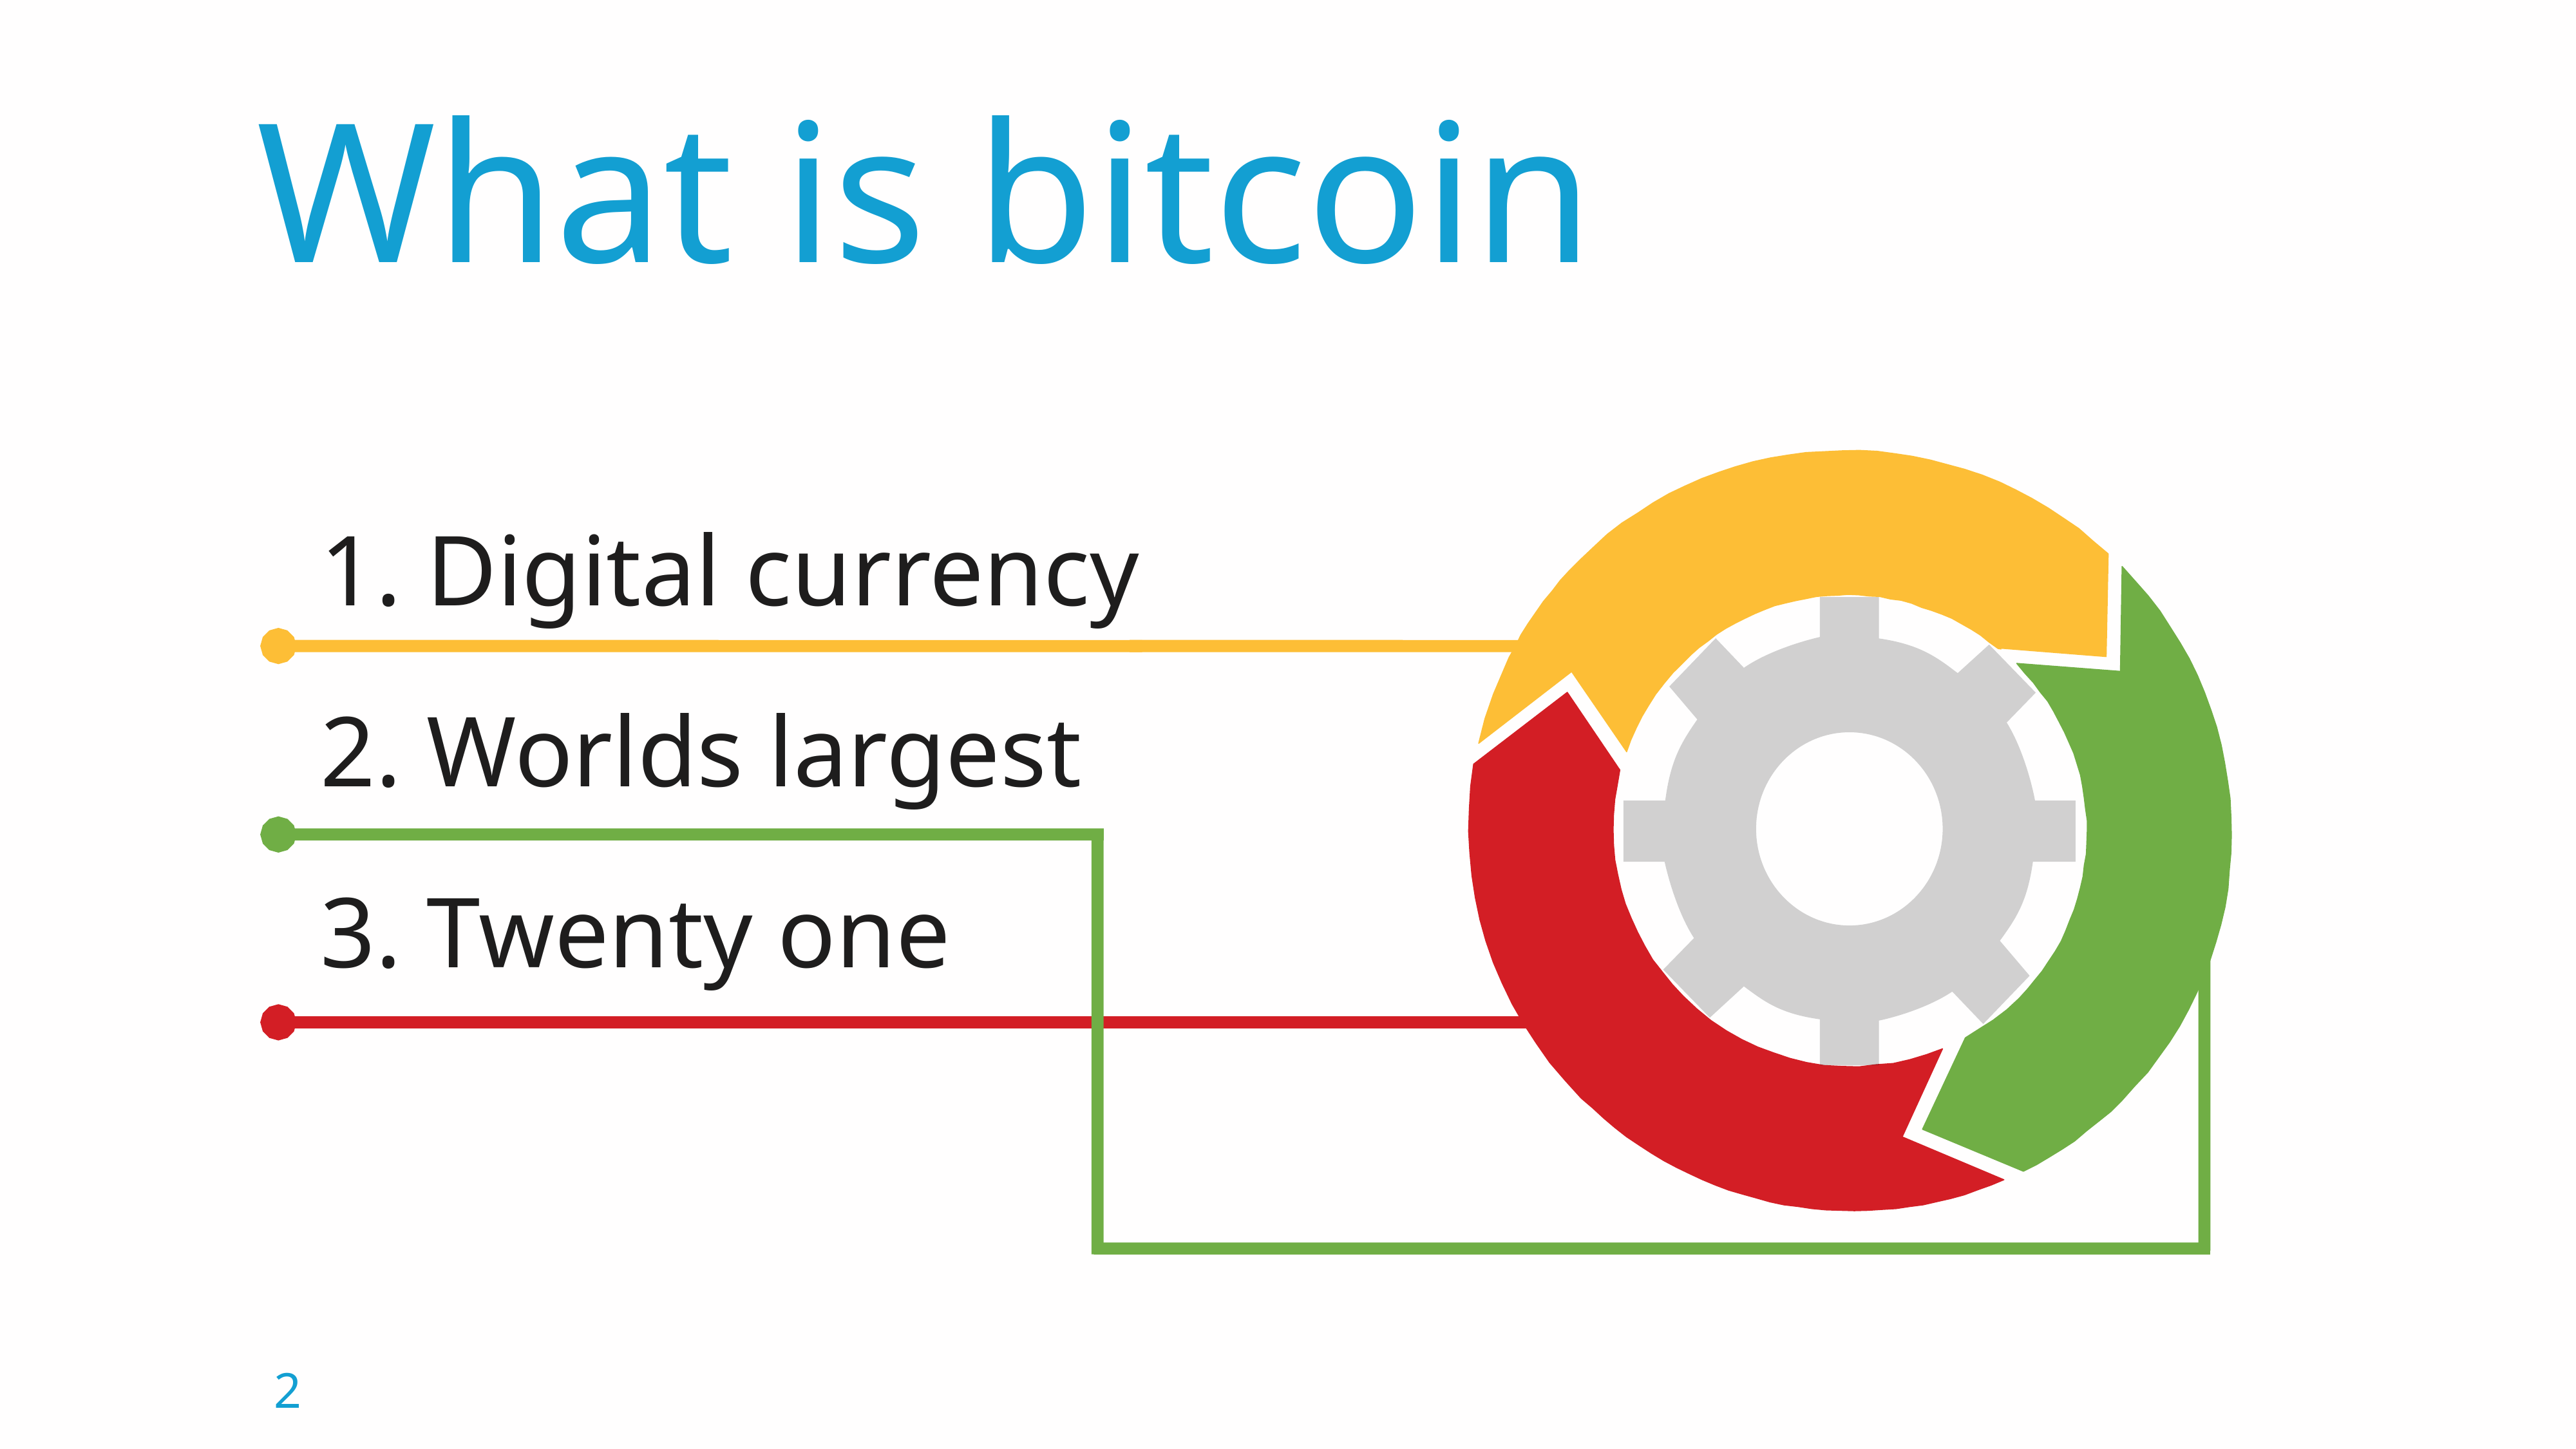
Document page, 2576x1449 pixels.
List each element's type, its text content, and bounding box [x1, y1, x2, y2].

slide_number 2 [264, 1355, 315, 1424]
text_box 1. Digital currency [320, 531, 1180, 634]
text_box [1359, 292, 2390, 1351]
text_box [278, 834, 2211, 1255]
text_box What is bitcoin [256, 114, 1803, 259]
text_box 2. Worlds largest [320, 712, 1095, 815]
